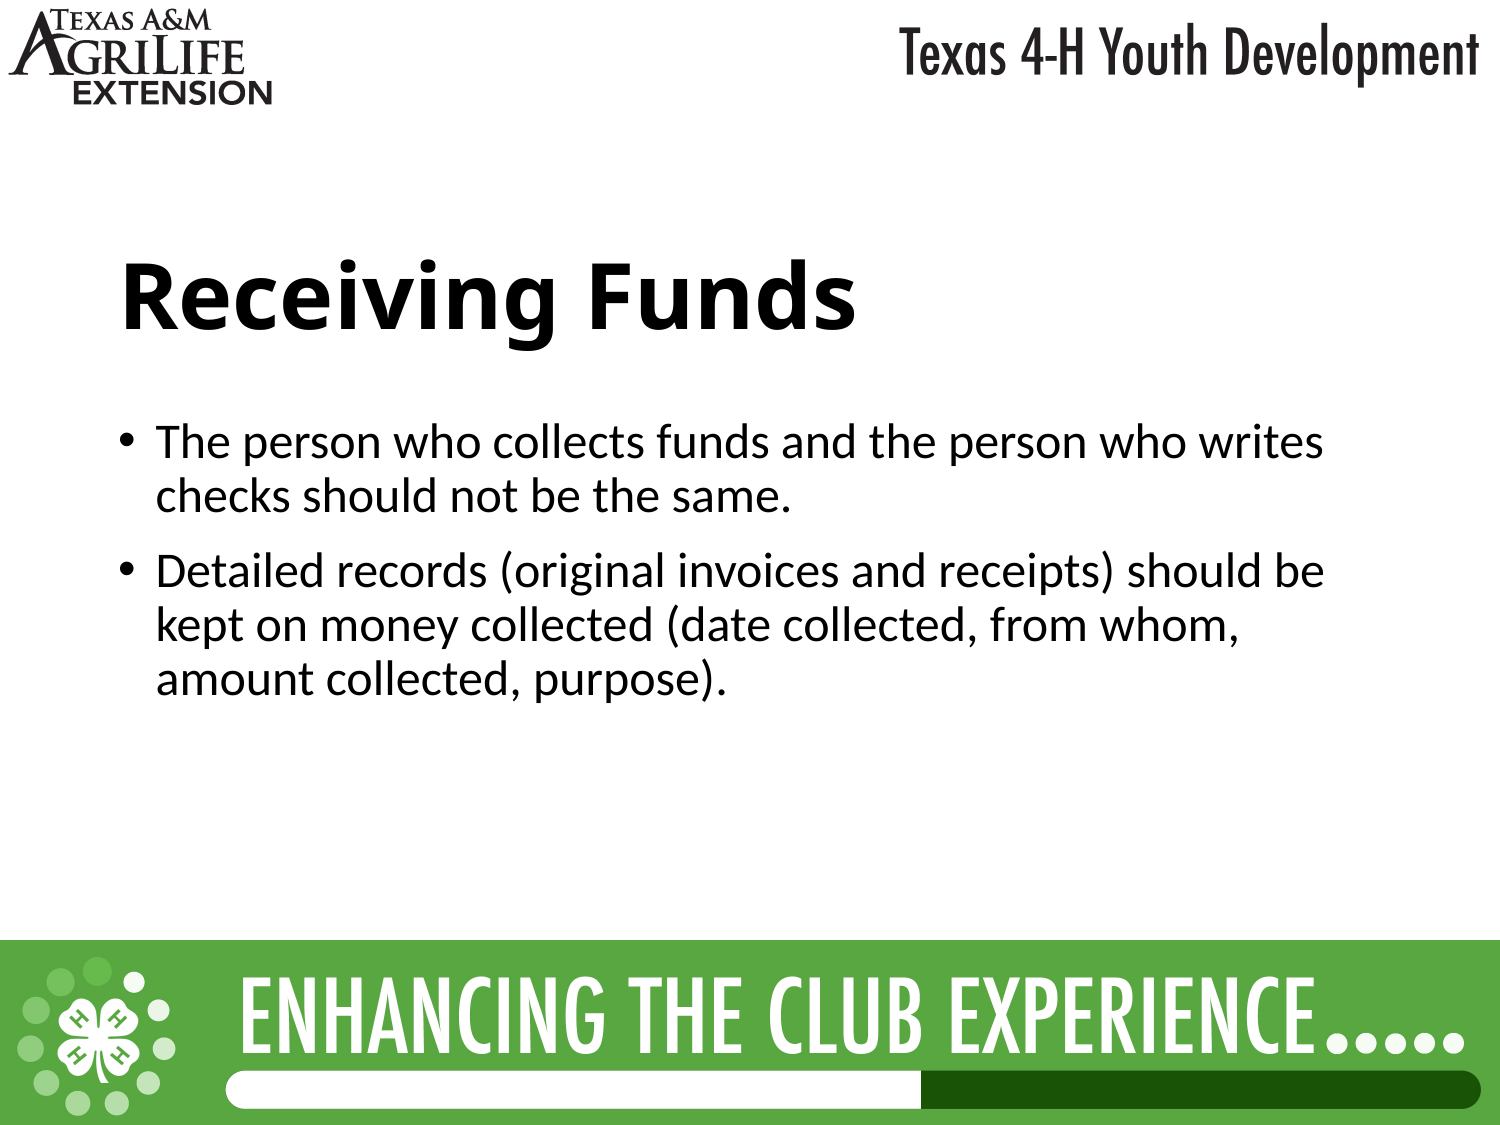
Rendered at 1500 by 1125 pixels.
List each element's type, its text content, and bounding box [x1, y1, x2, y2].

title Receiving Funds [103, 190, 1397, 408]
picture [0, 0, 1500, 1125]
list The person who collects funds and the person who writes checks should not be the same. Detailed records (original invoices and receipts) should be kept on money collected (date collected, from whom, amount collected, purpose). [103, 408, 1397, 929]
